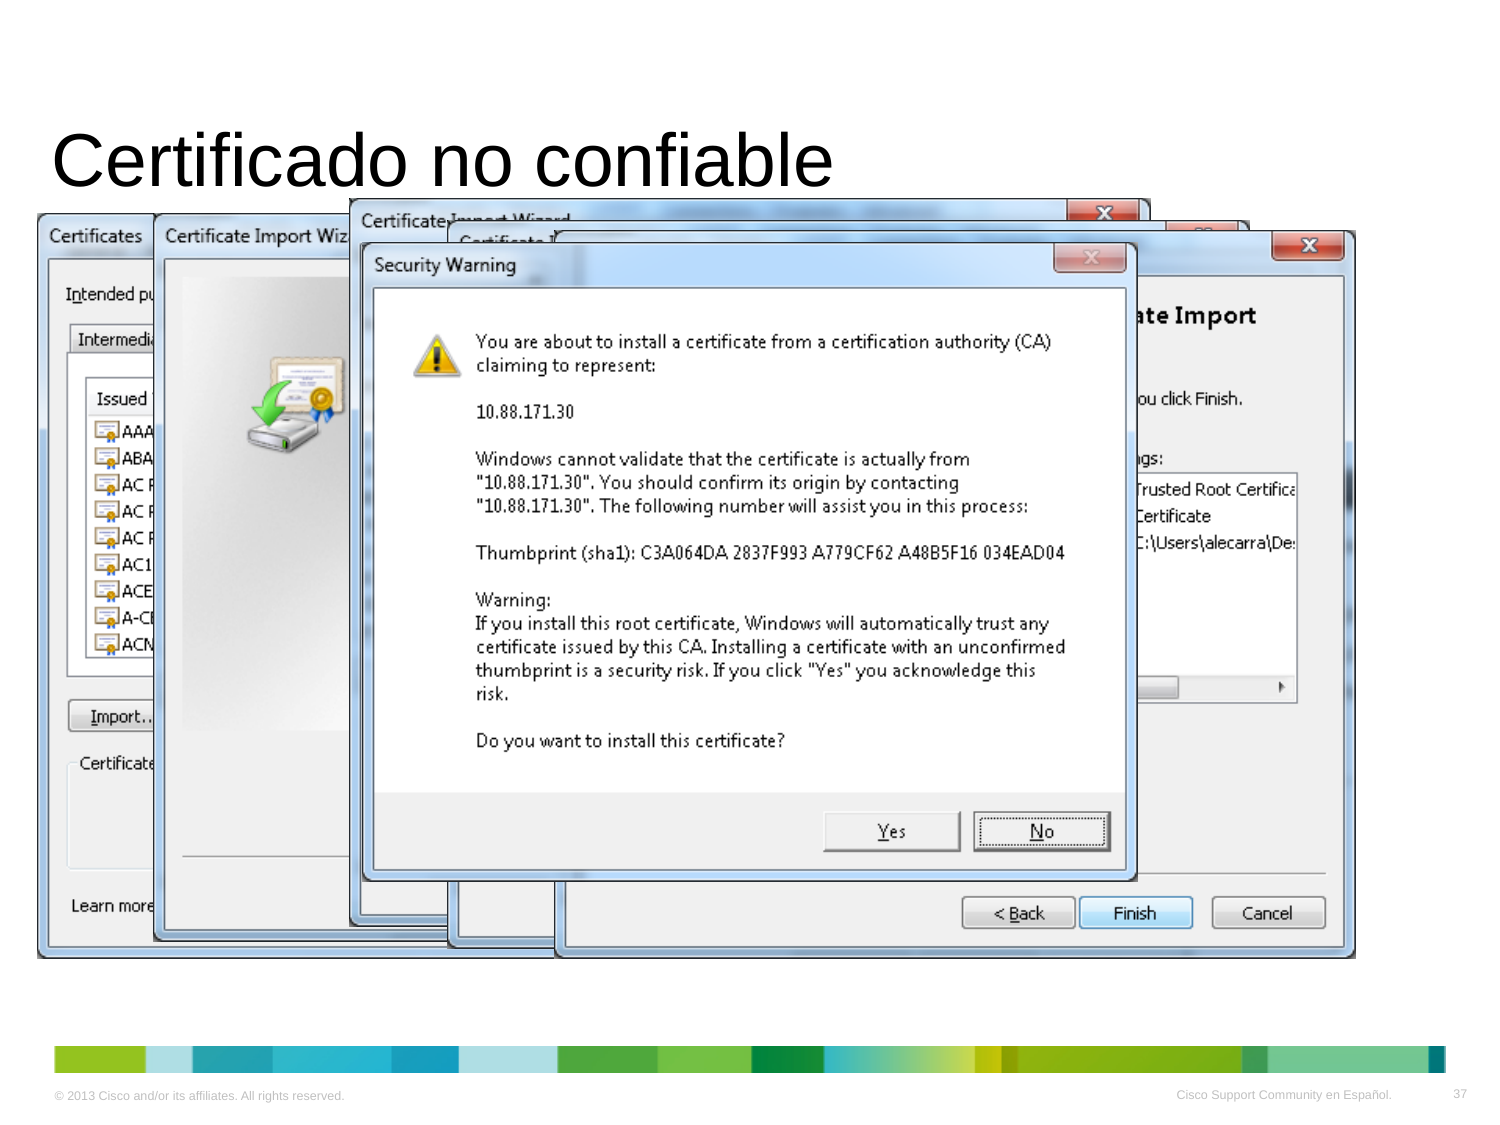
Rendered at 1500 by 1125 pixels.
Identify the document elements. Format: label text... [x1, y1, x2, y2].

picture [37, 198, 1357, 959]
title Certificado no confiable [37, 70, 1447, 209]
picture [54, 1046, 1446, 1073]
